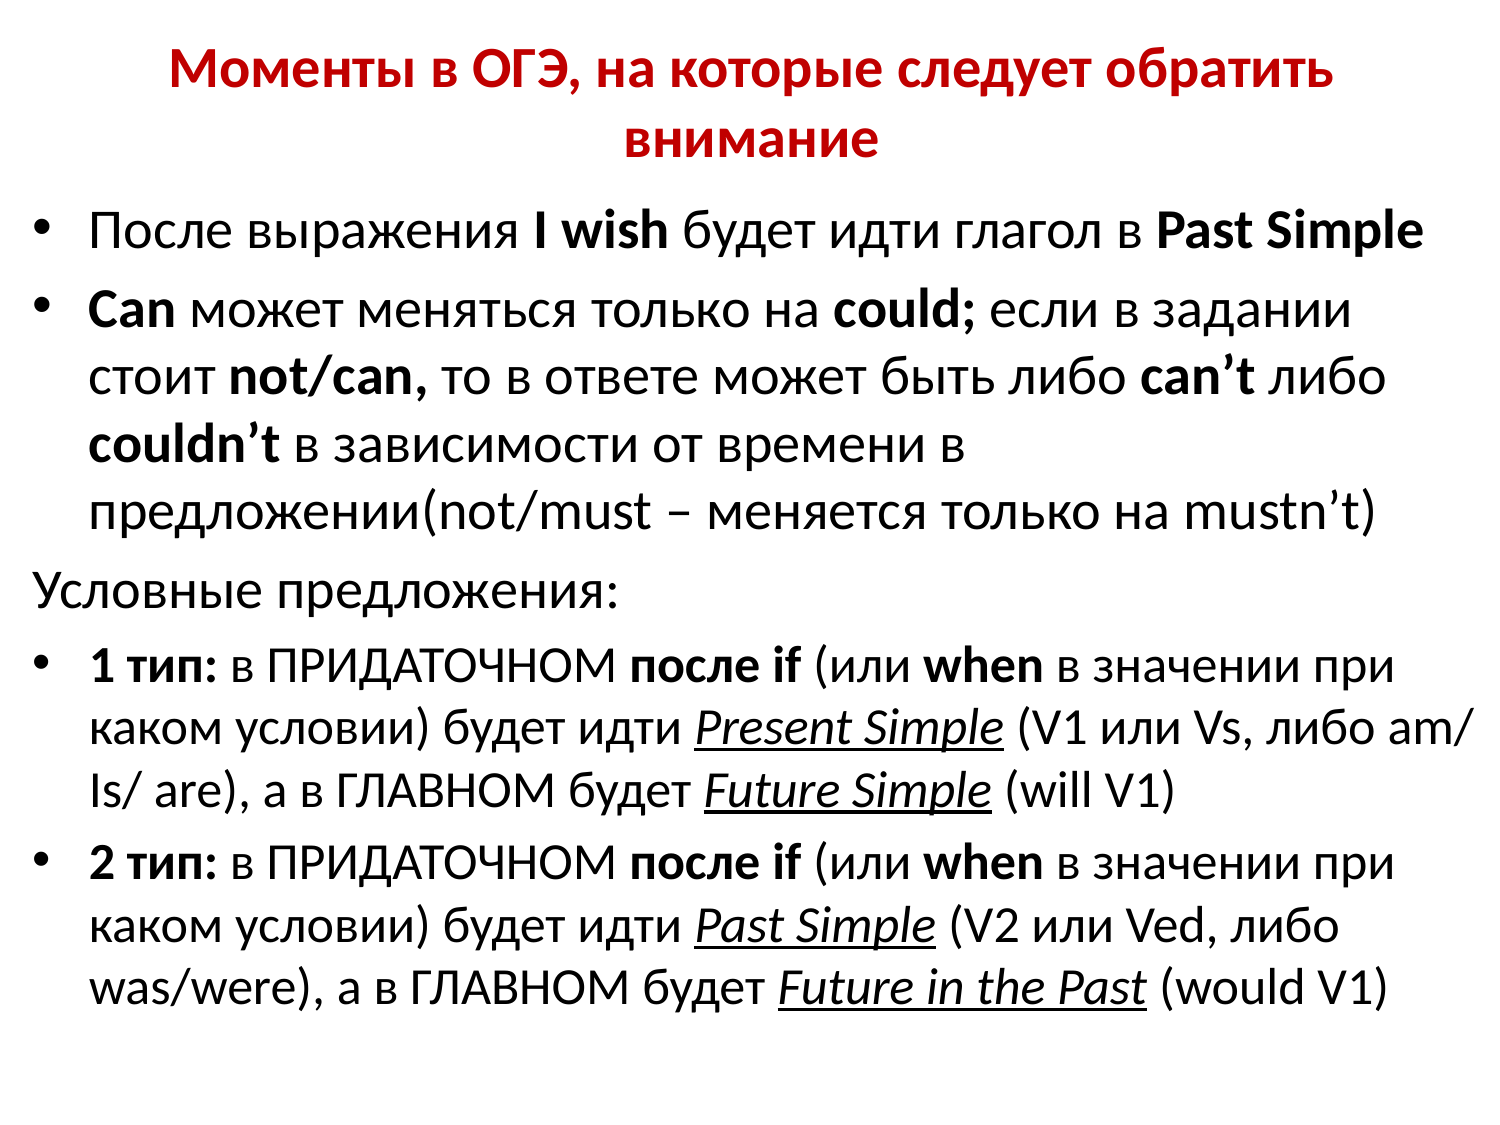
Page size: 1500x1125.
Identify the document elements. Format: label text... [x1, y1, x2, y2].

list После выражения I wish будет идти глагол в Past Simple Can может меняться только на could; если в задании стоит not/can, то в ответе может быть либо can’t либо couldn’t в зависимости от времени в предложении(not/must – меняется только на mustn’t) Условные предложения: 1 тип: в ПРИДАТОЧНОМ после if (или when в значении при каком условии) будет идти Present Simple (V1 или Vs, либо am/ Is/ are), а в ГЛАВНОМ будет Future Simple (will V1) 2 тип: в ПРИДАТОЧНОМ после if (или when в значении при каком условии) будет идти Past Simple (V2 или Ved, либо was/were), а в ГЛАВНОМ будет Future in the Past (would V1) [17, 184, 1500, 1083]
title Моменты в ОГЭ, на которые следует обратить внимание [76, 5, 1427, 184]
